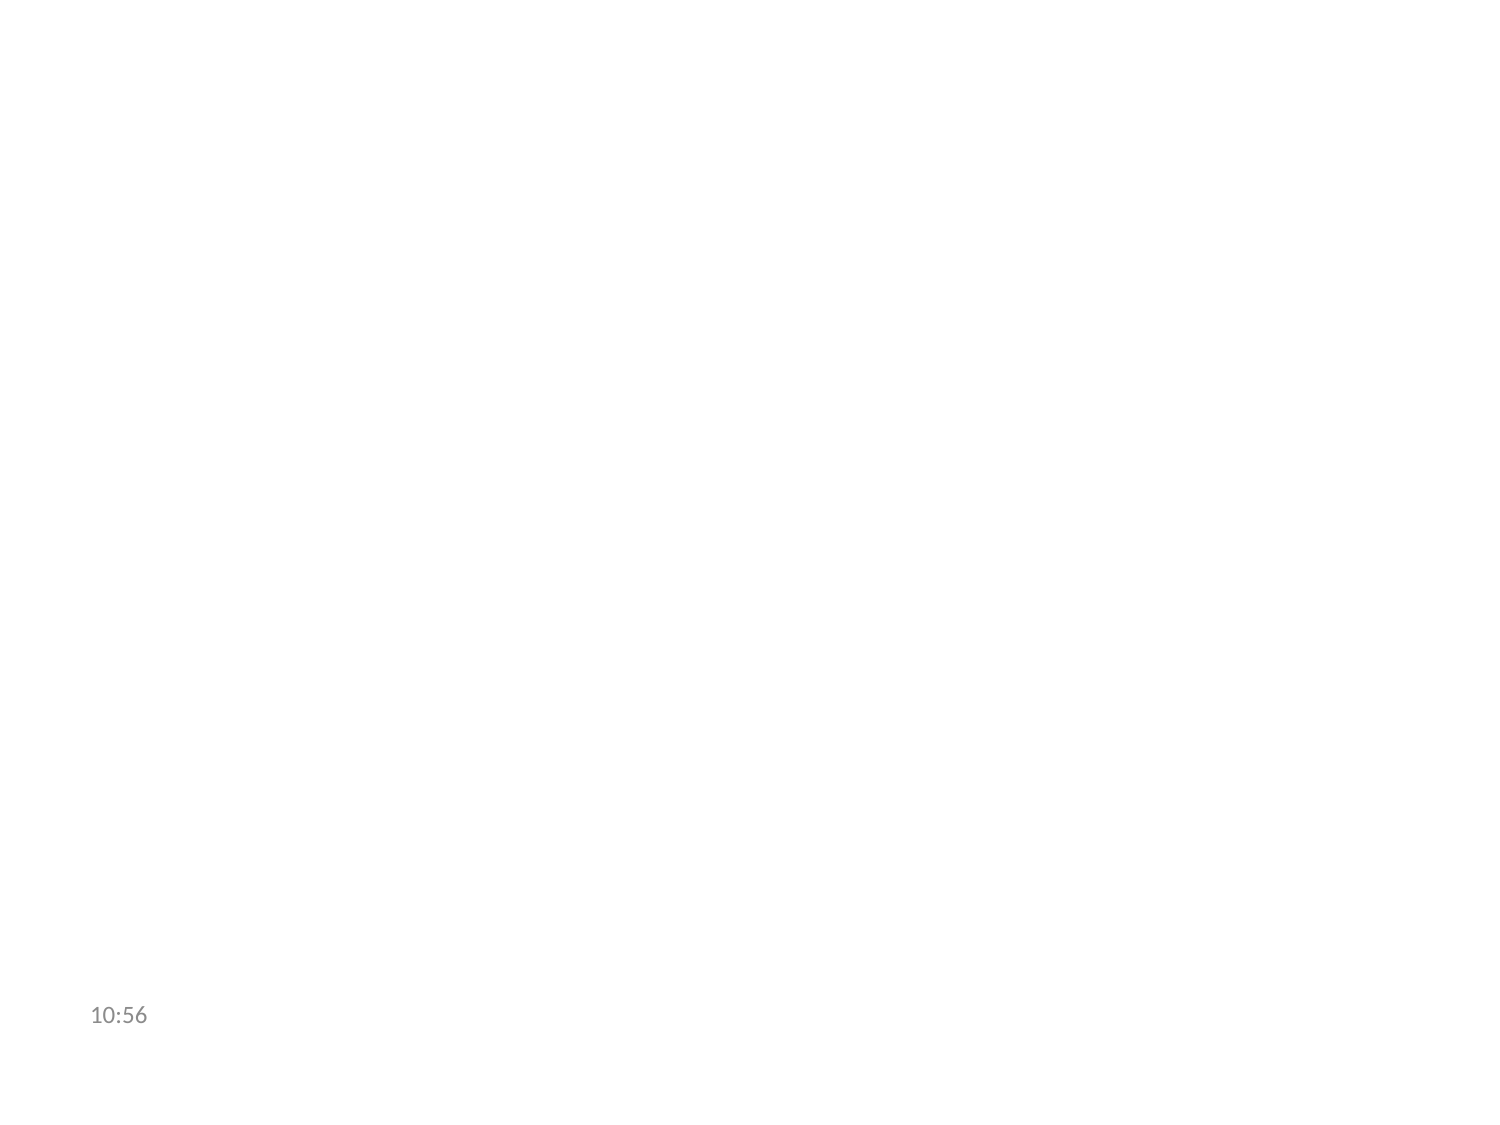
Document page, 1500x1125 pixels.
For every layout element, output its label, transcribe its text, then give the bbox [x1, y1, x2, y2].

text_box 15:35 [75, 983, 425, 1044]
